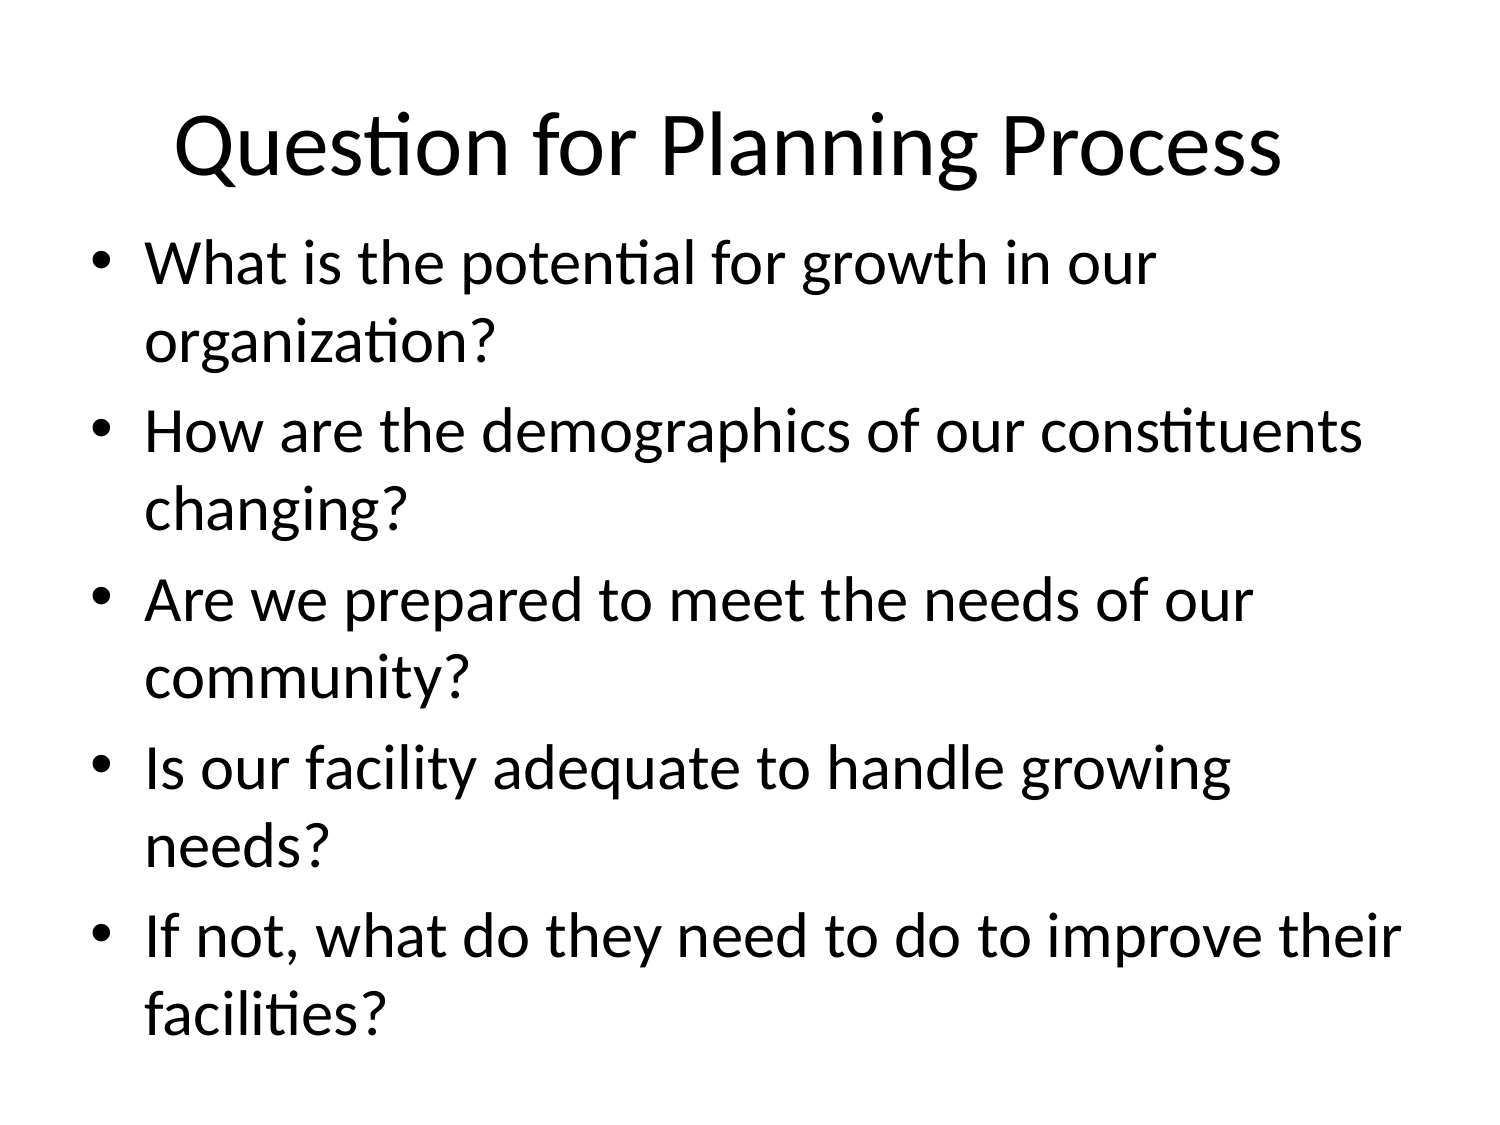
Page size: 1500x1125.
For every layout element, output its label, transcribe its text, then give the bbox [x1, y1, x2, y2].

list What is the potential for growth in our organization? How are the demographics of our constituents changing? Are we prepared to meet the needs of our community? Is our facility adequate to handle growing needs? If not, what do they need to do to improve their facilities? [75, 212, 1425, 1063]
title Question for Planning Process [75, 45, 1425, 212]
